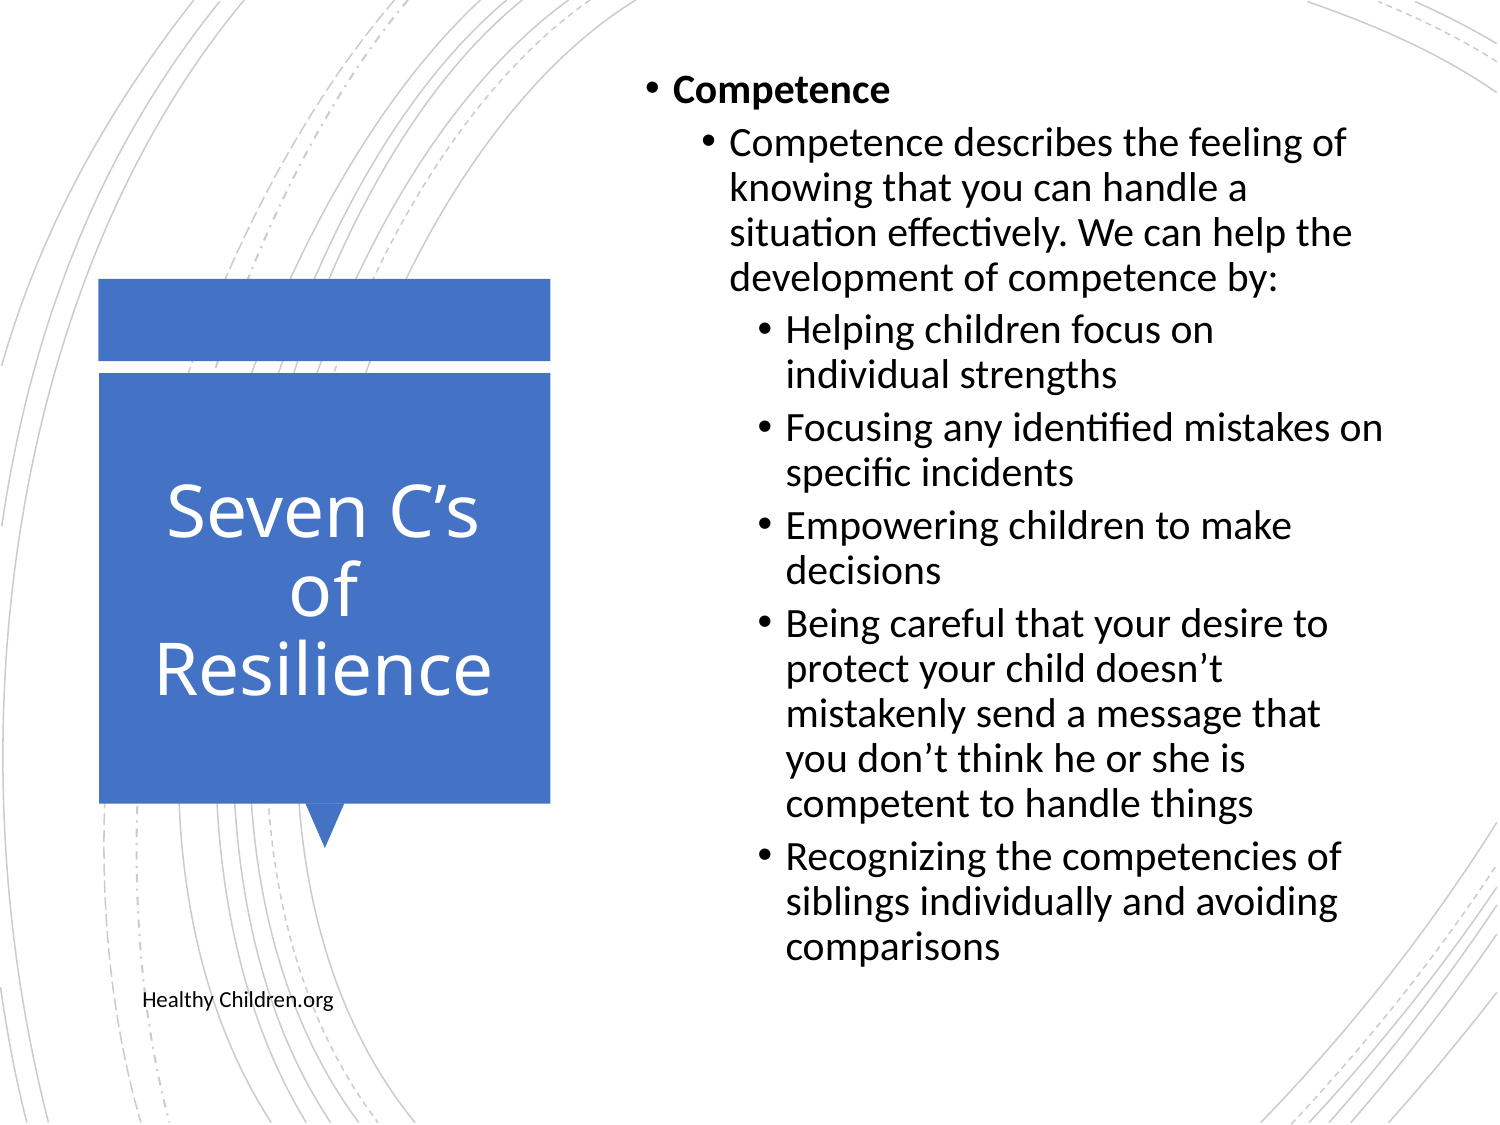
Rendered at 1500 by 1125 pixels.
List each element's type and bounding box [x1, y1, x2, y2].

text_box [0, 0, 1497, 1125]
text_box [98, 278, 551, 849]
